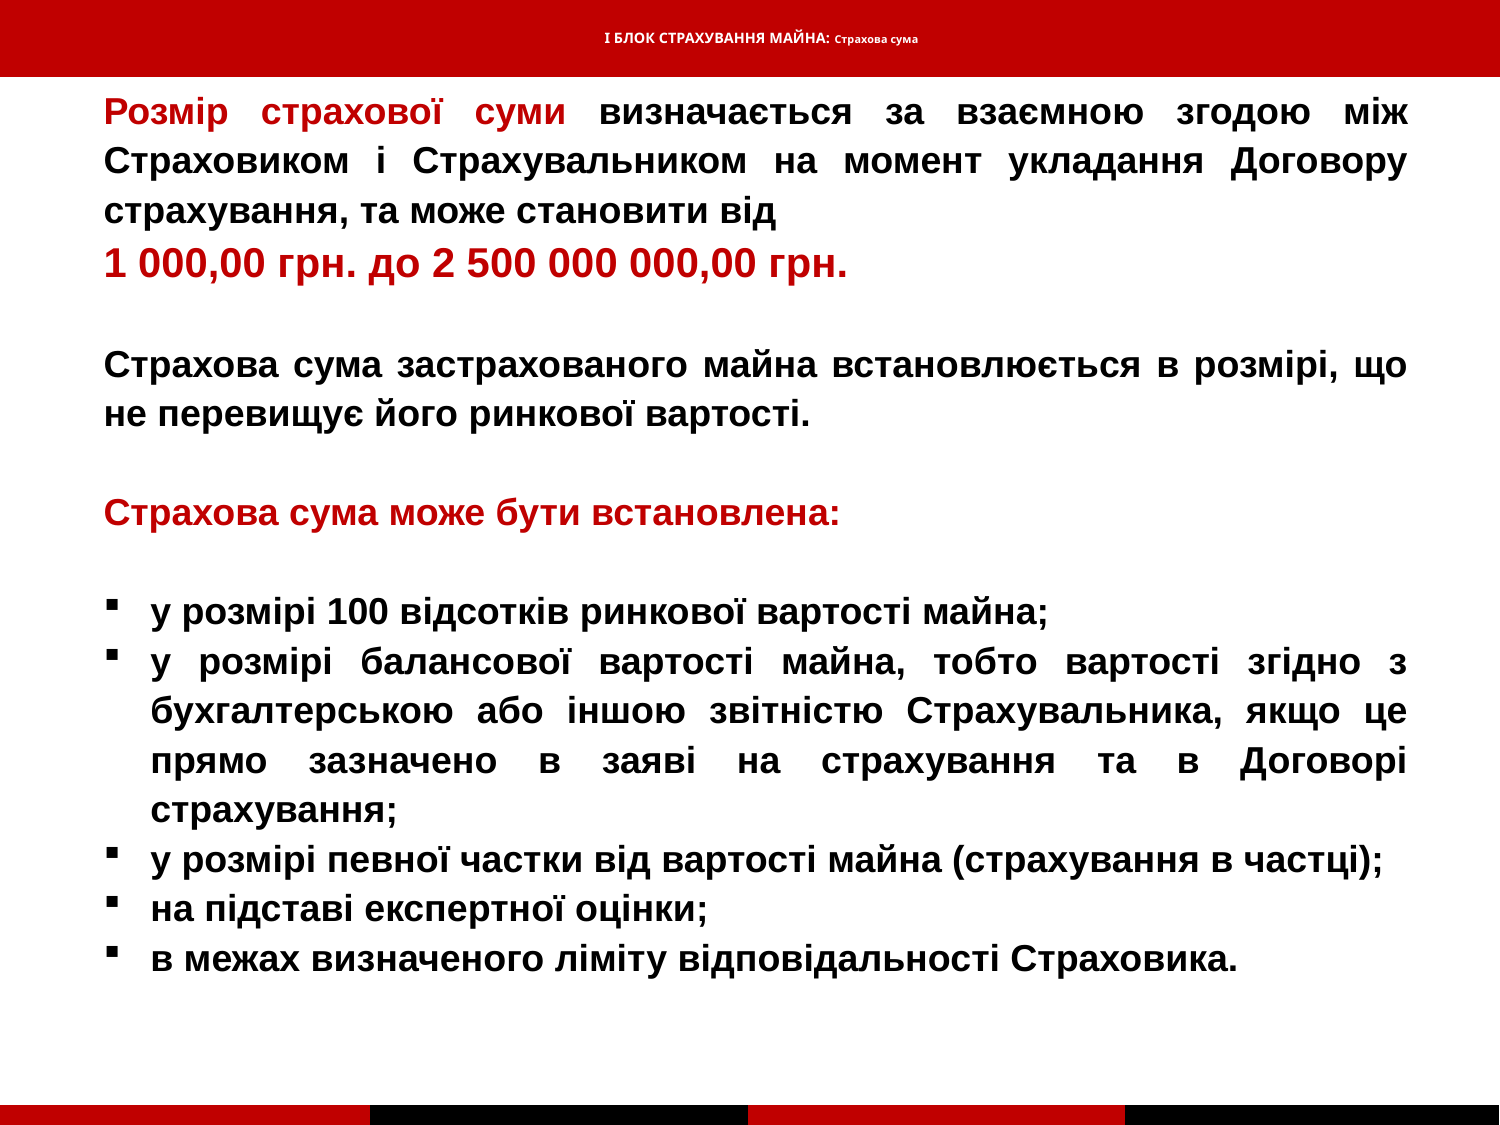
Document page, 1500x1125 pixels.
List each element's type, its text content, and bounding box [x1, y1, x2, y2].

title І БЛОК СТРАХУВАННЯ МАЙНА: Страхова сума [35, 1, 1489, 77]
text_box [0, 1105, 1498, 1125]
text_box Розмір страхової суми визначається за взаємною згодою між Страховиком і Страхувальником на момент укладання Договору страхування, та може становити від 1 000,00 грн. до 2 500 000 000,00 грн. Страхова сума застрахованого майна встановлюється в розмірі, що не перевищує його ринкової вартості. Страхова сума може бути встановлена: у розмірі 100 відсотків ринкової вартості майна; у розмірі балансової вартості майна, тобто вартості згідно з бухгалтерською або іншою звітністю Страхувальника, якщо це прямо зазначено в заяві на страхування та в Договорі страхування; у розмірі певної частки від вартості майна (страхування в частці); на підставі експертної оцінки; в межах визначеного ліміту відповідальності Страховика. [88, 77, 1424, 987]
text_box [0, 0, 1500, 77]
